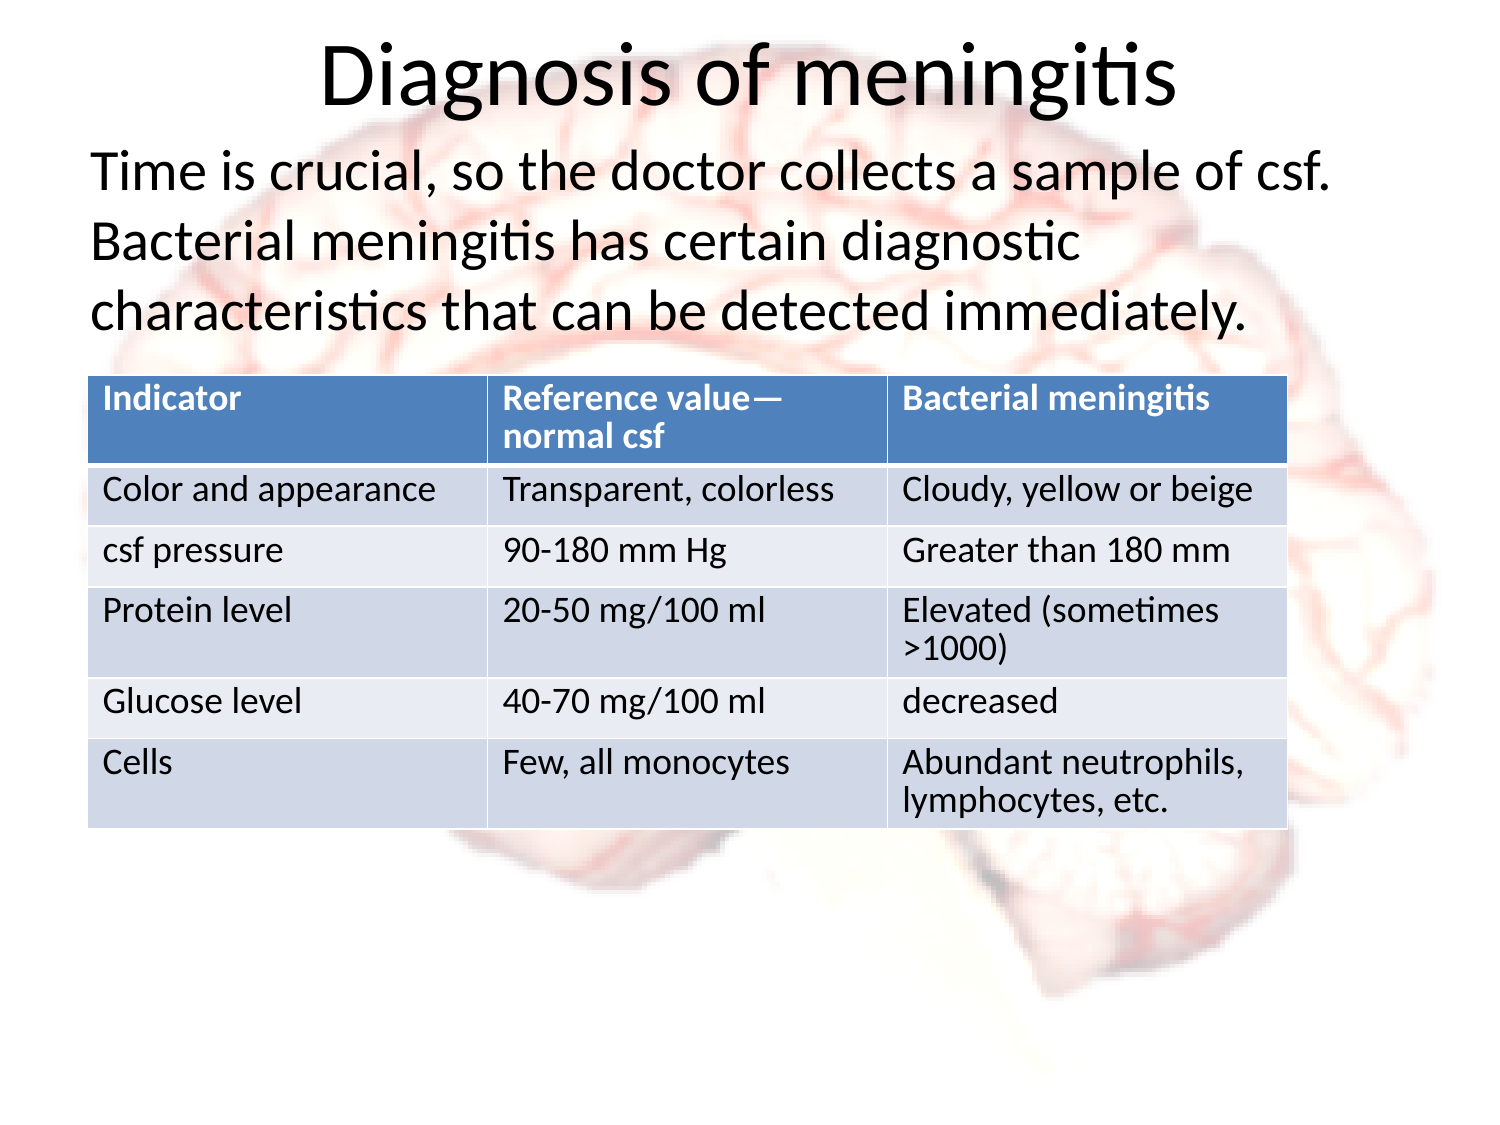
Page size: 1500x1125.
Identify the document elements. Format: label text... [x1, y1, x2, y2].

table_cell Color and appearance [88, 468, 487, 525]
table_header Indicator [88, 376, 487, 463]
table_cell Cells [88, 739, 487, 828]
table_cell Few, all monocytes [488, 739, 887, 828]
table_cell 90-180 mm Hg [488, 527, 887, 586]
table_cell Abundant neutrophils, lymphocytes, etc. [888, 739, 1287, 828]
table_cell Protein level [88, 588, 487, 677]
table_cell 20-50 mg/100 ml [488, 588, 887, 677]
list Time is crucial, so the doctor collects a sample of csf. Bacterial meningitis has certain diagnostic characteristics that can be detected immediately. [75, 125, 1425, 350]
table_cell Transparent, colorless [488, 468, 887, 525]
table_cell Greater than 180 mm [888, 527, 1287, 586]
title Diagnosis of meningitis [75, 0, 1425, 125]
table_cell 40-70 mg/100 ml [488, 679, 887, 738]
table_cell decreased [888, 679, 1287, 738]
table_cell csf pressure [88, 527, 487, 586]
table_cell Glucose level [88, 679, 487, 738]
table_header Reference value—normal csf [488, 376, 887, 463]
table_header Bacterial meningitis [888, 376, 1287, 463]
table_cell Elevated (sometimes >1000) [888, 588, 1287, 677]
table_cell Cloudy, yellow or beige [888, 468, 1287, 525]
